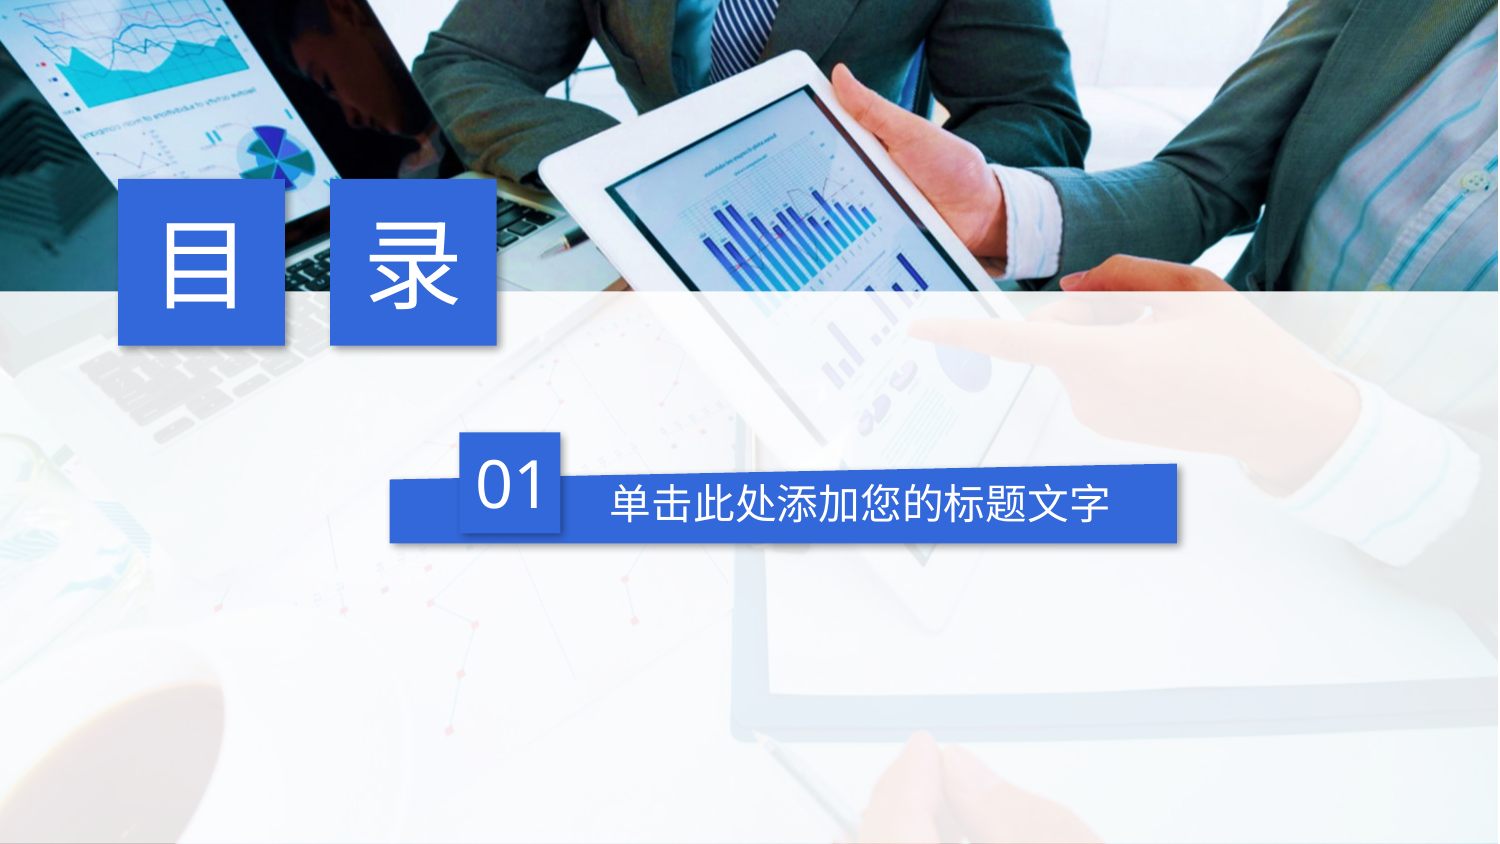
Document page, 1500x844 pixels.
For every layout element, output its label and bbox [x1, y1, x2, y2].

text_box [118, 178, 285, 346]
text_box [459, 432, 569, 534]
picture [0, 0, 1498, 844]
text_box [329, 178, 497, 346]
